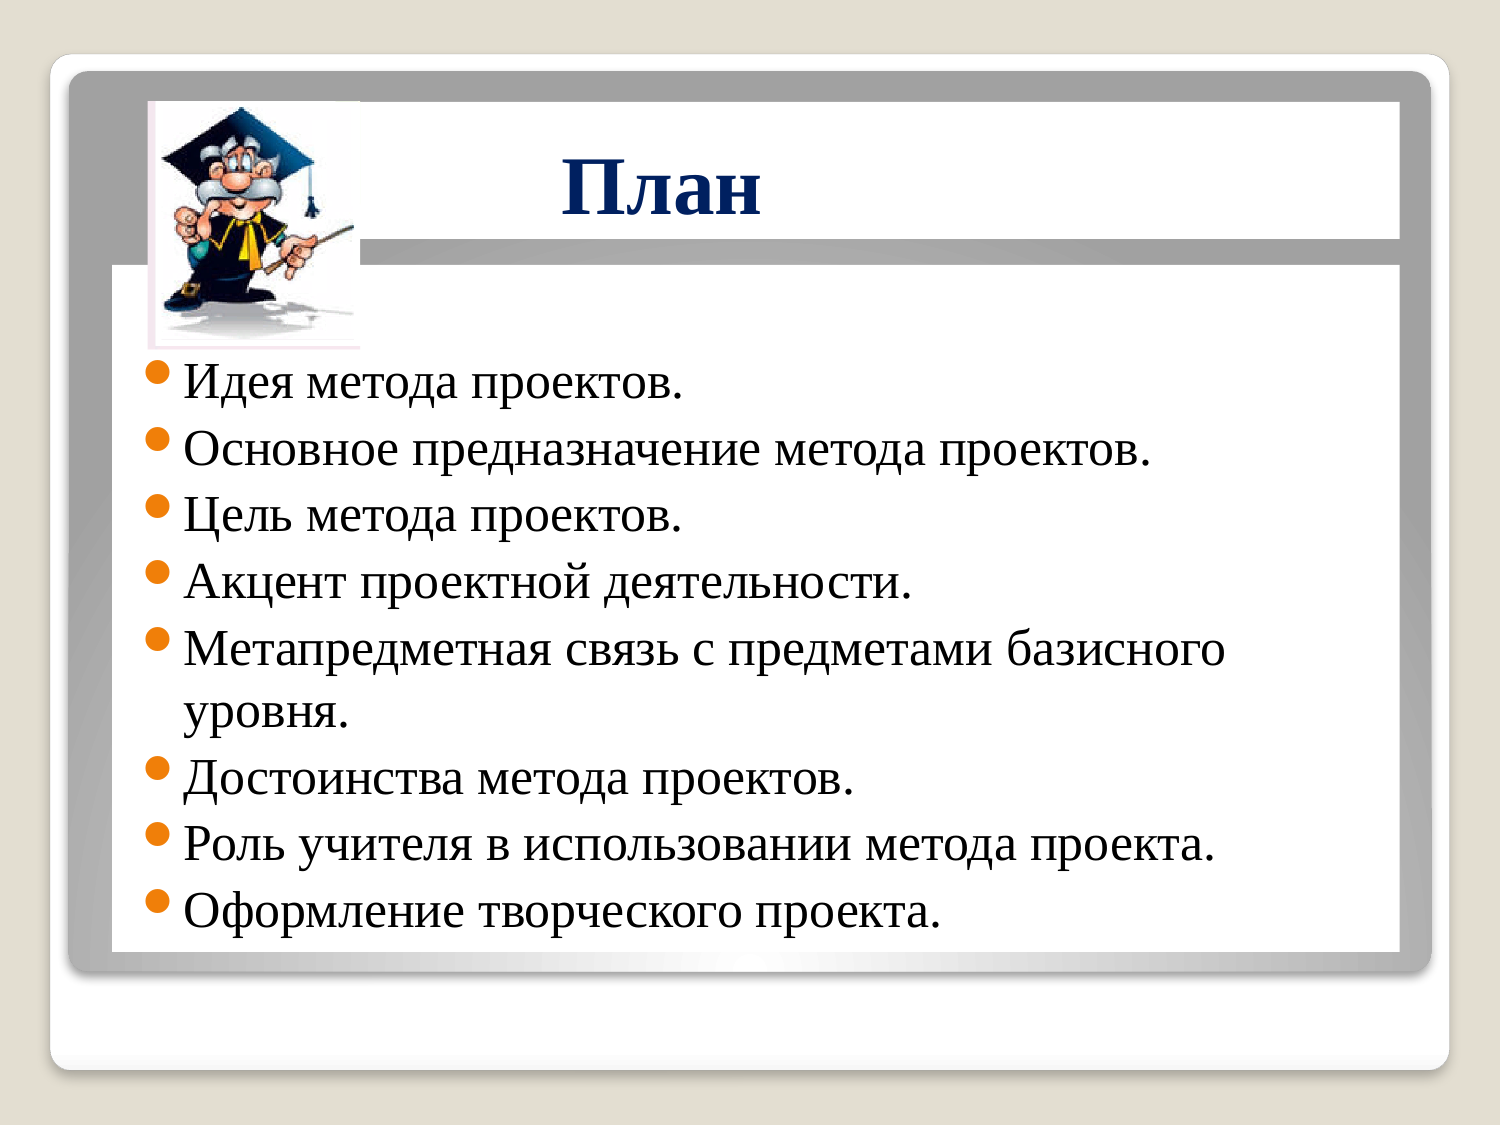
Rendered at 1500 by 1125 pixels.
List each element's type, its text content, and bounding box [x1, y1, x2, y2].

list Идея метода проектов. Основное предназначение метода проектов. Цель метода проектов. Акцент проектной деятельности. Метапредметная связь с предметами базисного уровня. Достоинства метода проектов. Роль учителя в использовании метода проекта. Оформление творческого проекта. [112, 264, 1400, 952]
picture [147, 101, 361, 350]
title План [361, 101, 1400, 239]
